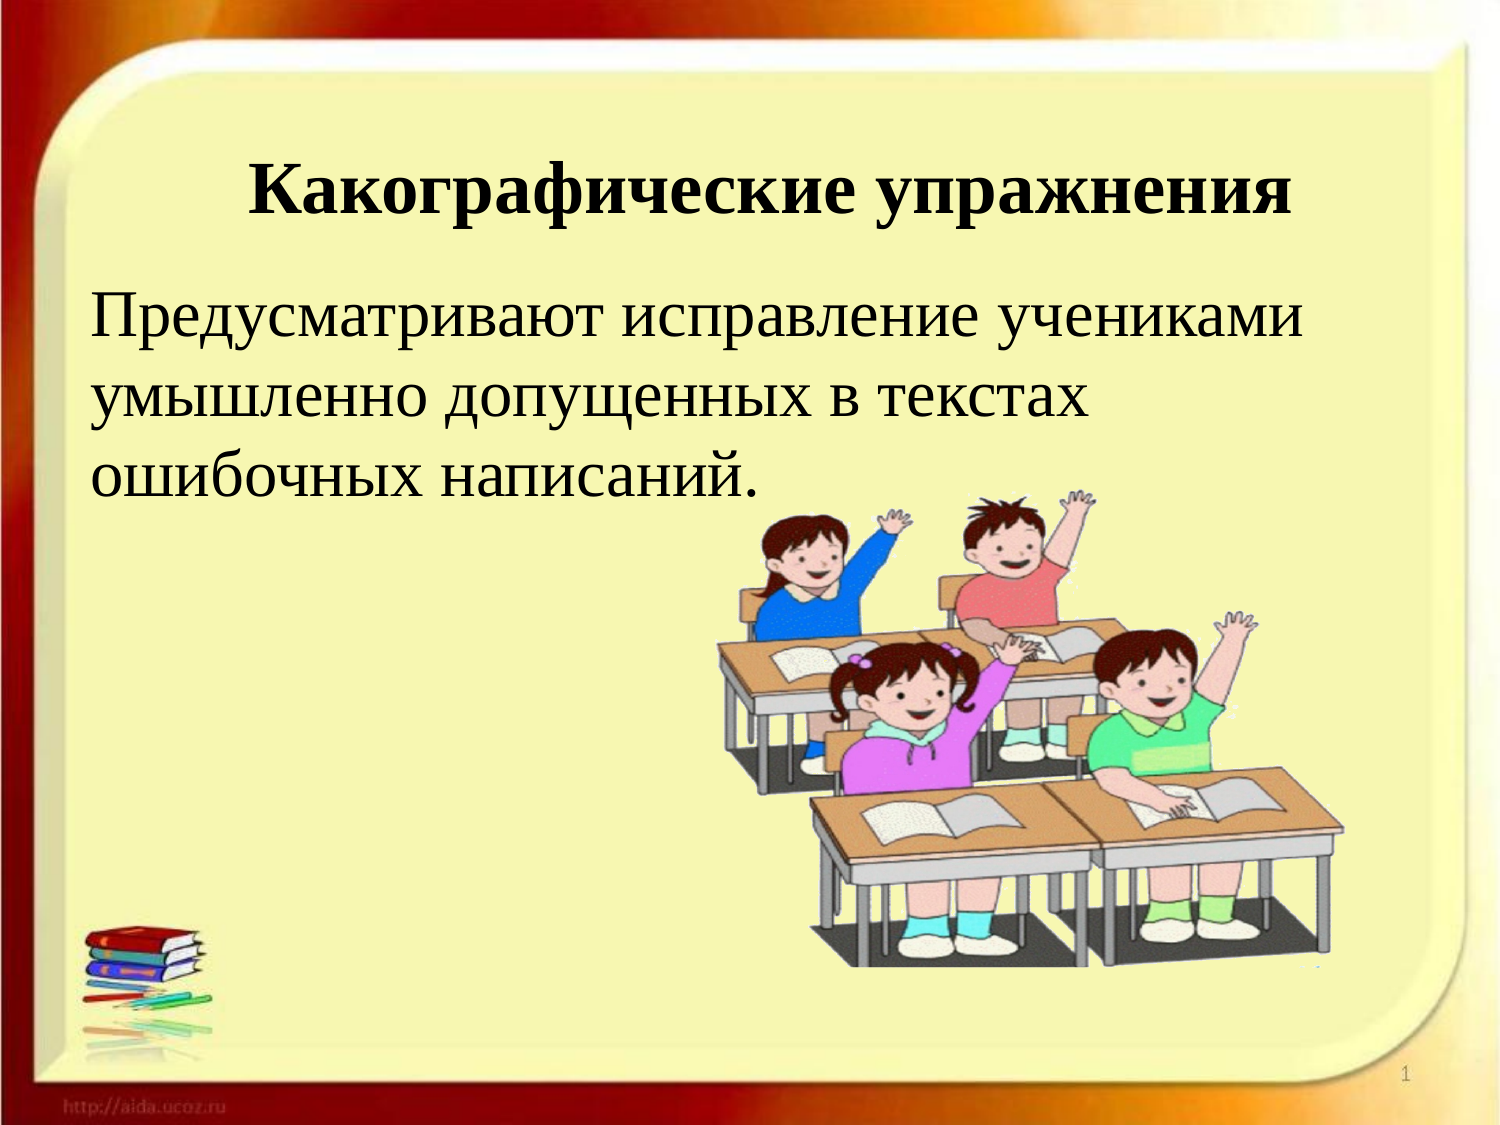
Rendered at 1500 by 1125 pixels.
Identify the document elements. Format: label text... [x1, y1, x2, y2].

list Предусматривают исправление учениками умышленно допущенных в текстах ошибочных написаний. [74, 262, 1426, 1006]
picture [0, 0, 1500, 1125]
title Какографические упражнения [105, 46, 1456, 411]
